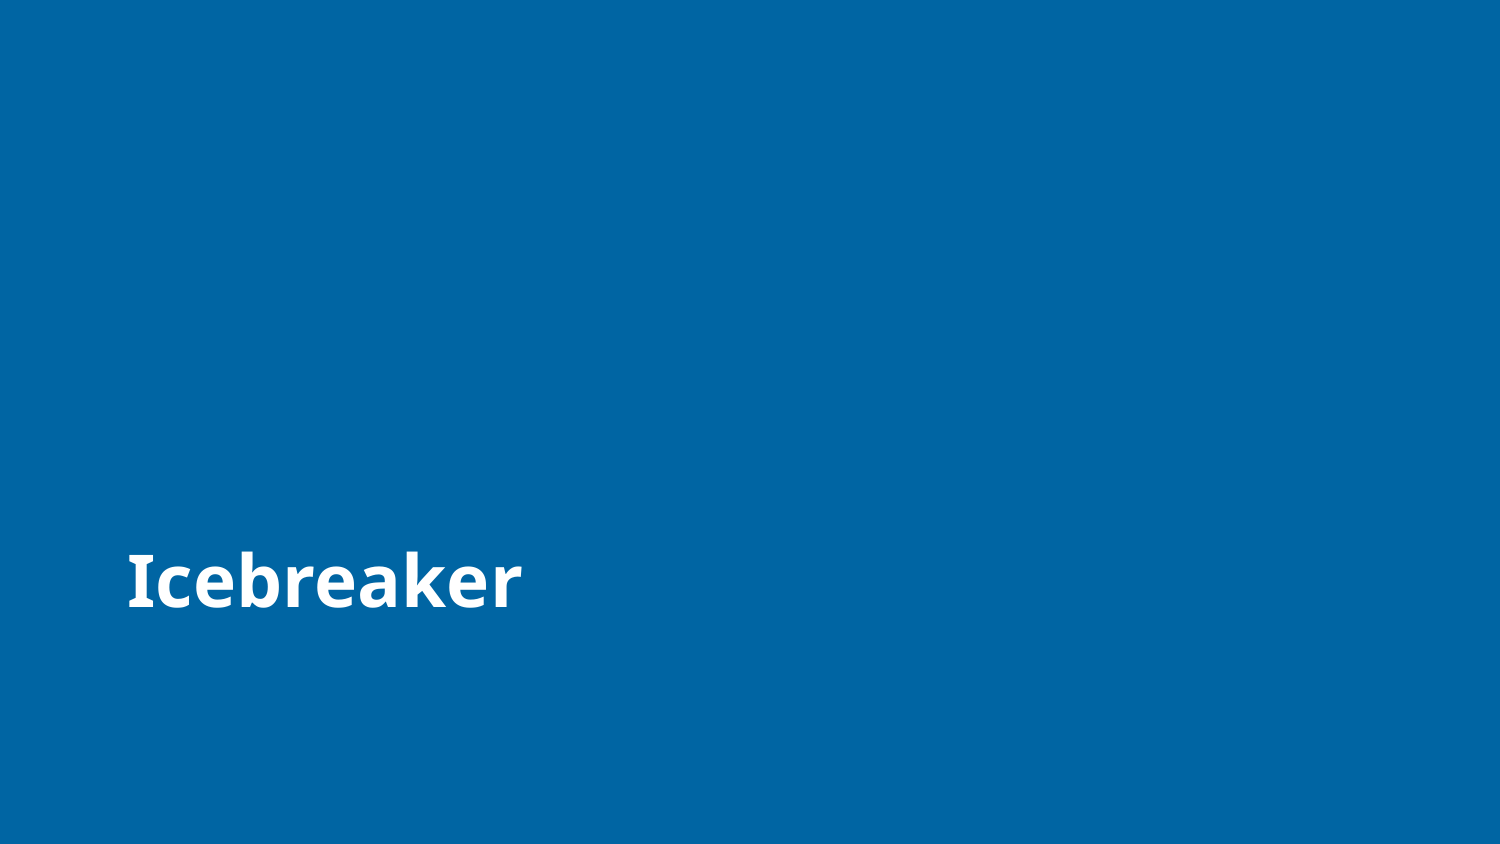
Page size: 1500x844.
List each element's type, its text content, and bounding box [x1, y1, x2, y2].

title Icebreaker [112, 447, 1068, 638]
